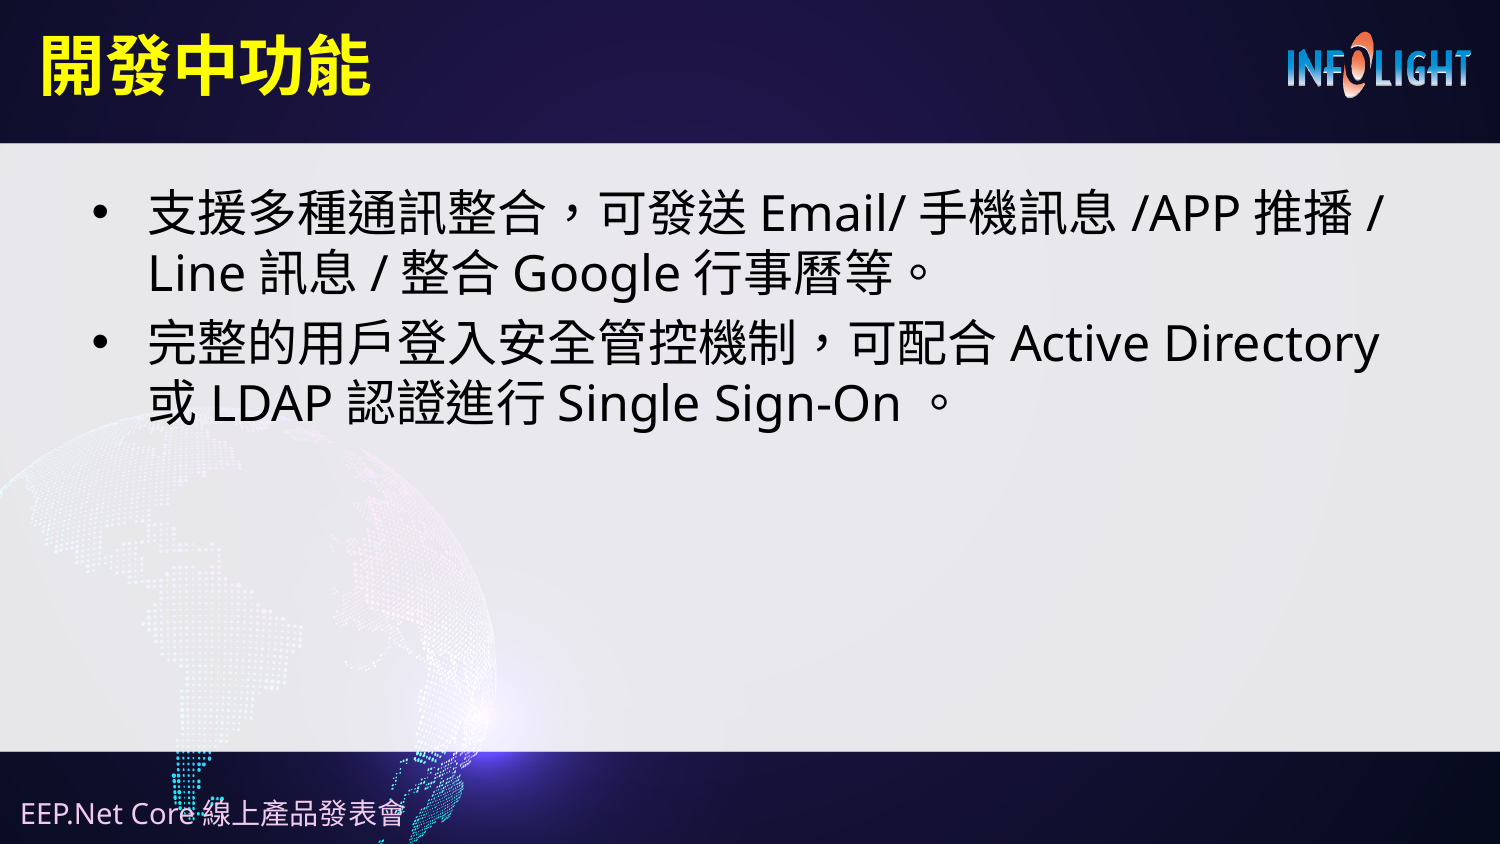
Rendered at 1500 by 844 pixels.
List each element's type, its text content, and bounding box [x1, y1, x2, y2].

list 支援多種通訊整合，可發送Email/手機訊息/APP推播/Line訊息/整合Google行事曆等。 完整的用戶登入安全管控機制，可配合Active Directory或LDAP認證進行Single Sign-On。 [76, 173, 1427, 731]
picture [0, 0, 1500, 844]
title 開發中功能 [23, 0, 1374, 134]
